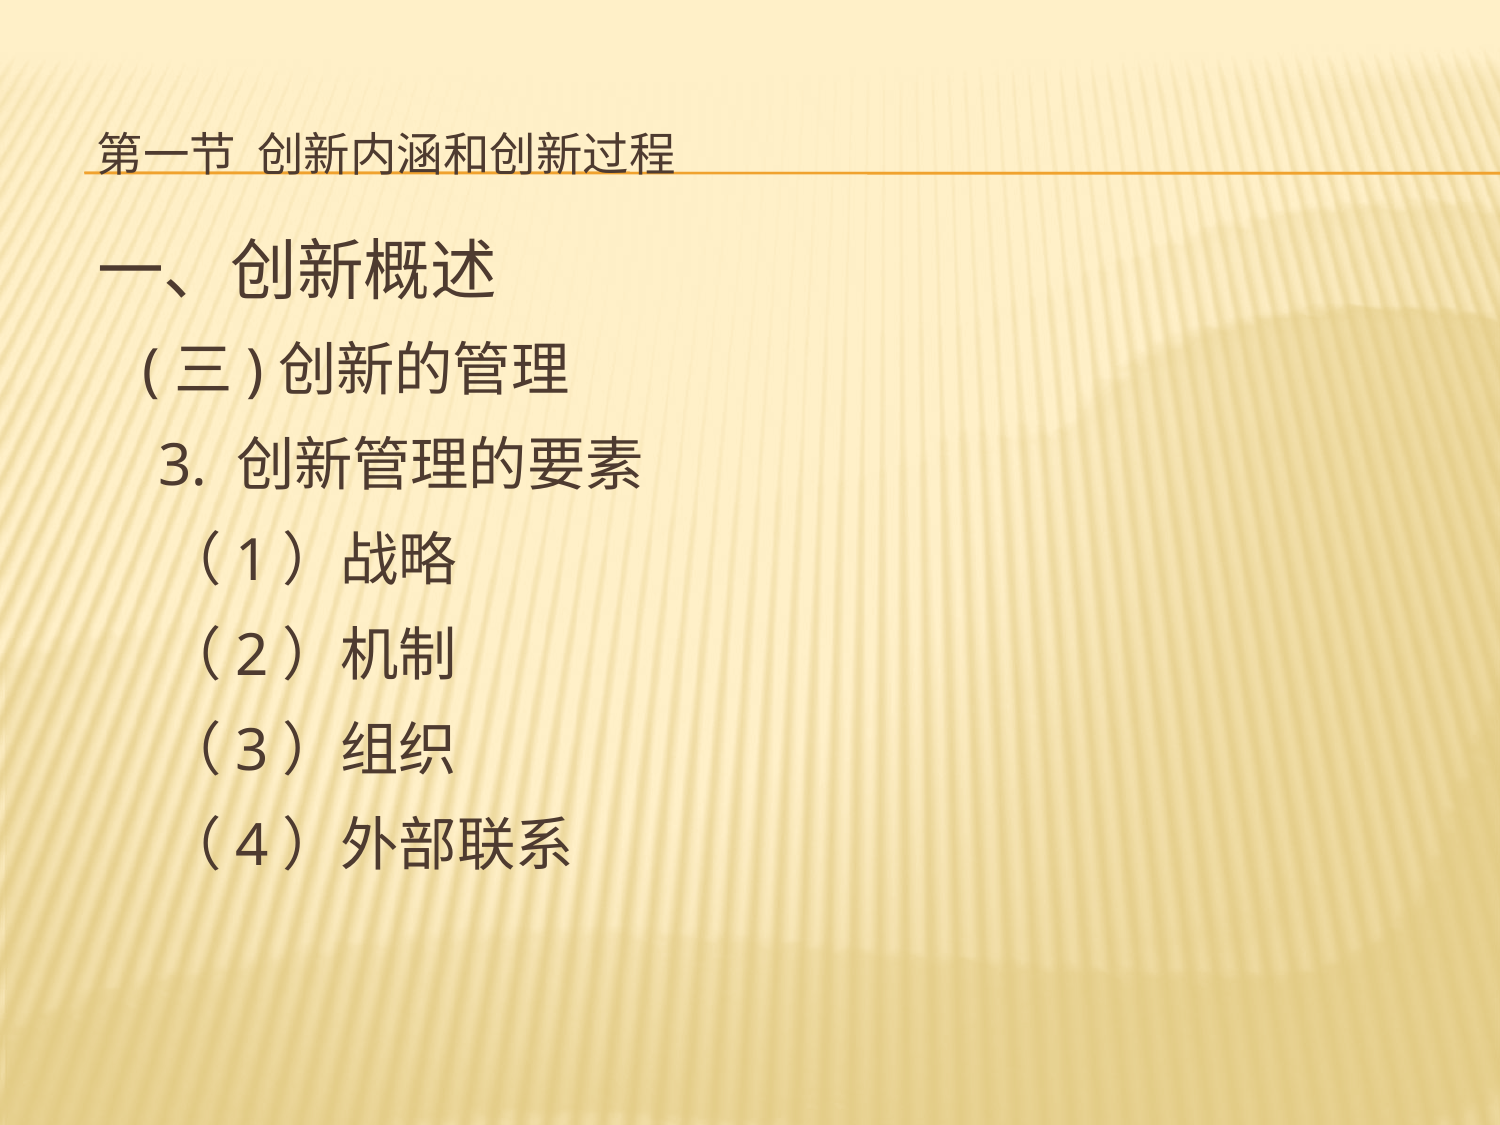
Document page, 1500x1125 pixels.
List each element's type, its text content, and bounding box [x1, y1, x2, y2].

list 一、创新概述 (三)创新的管理 3. 创新管理的要素 （1）战略 （2）机制 （3）组织 （4）外部联系 [81, 219, 1433, 1060]
title 第一节 创新内涵和创新过程 [82, 117, 1432, 219]
